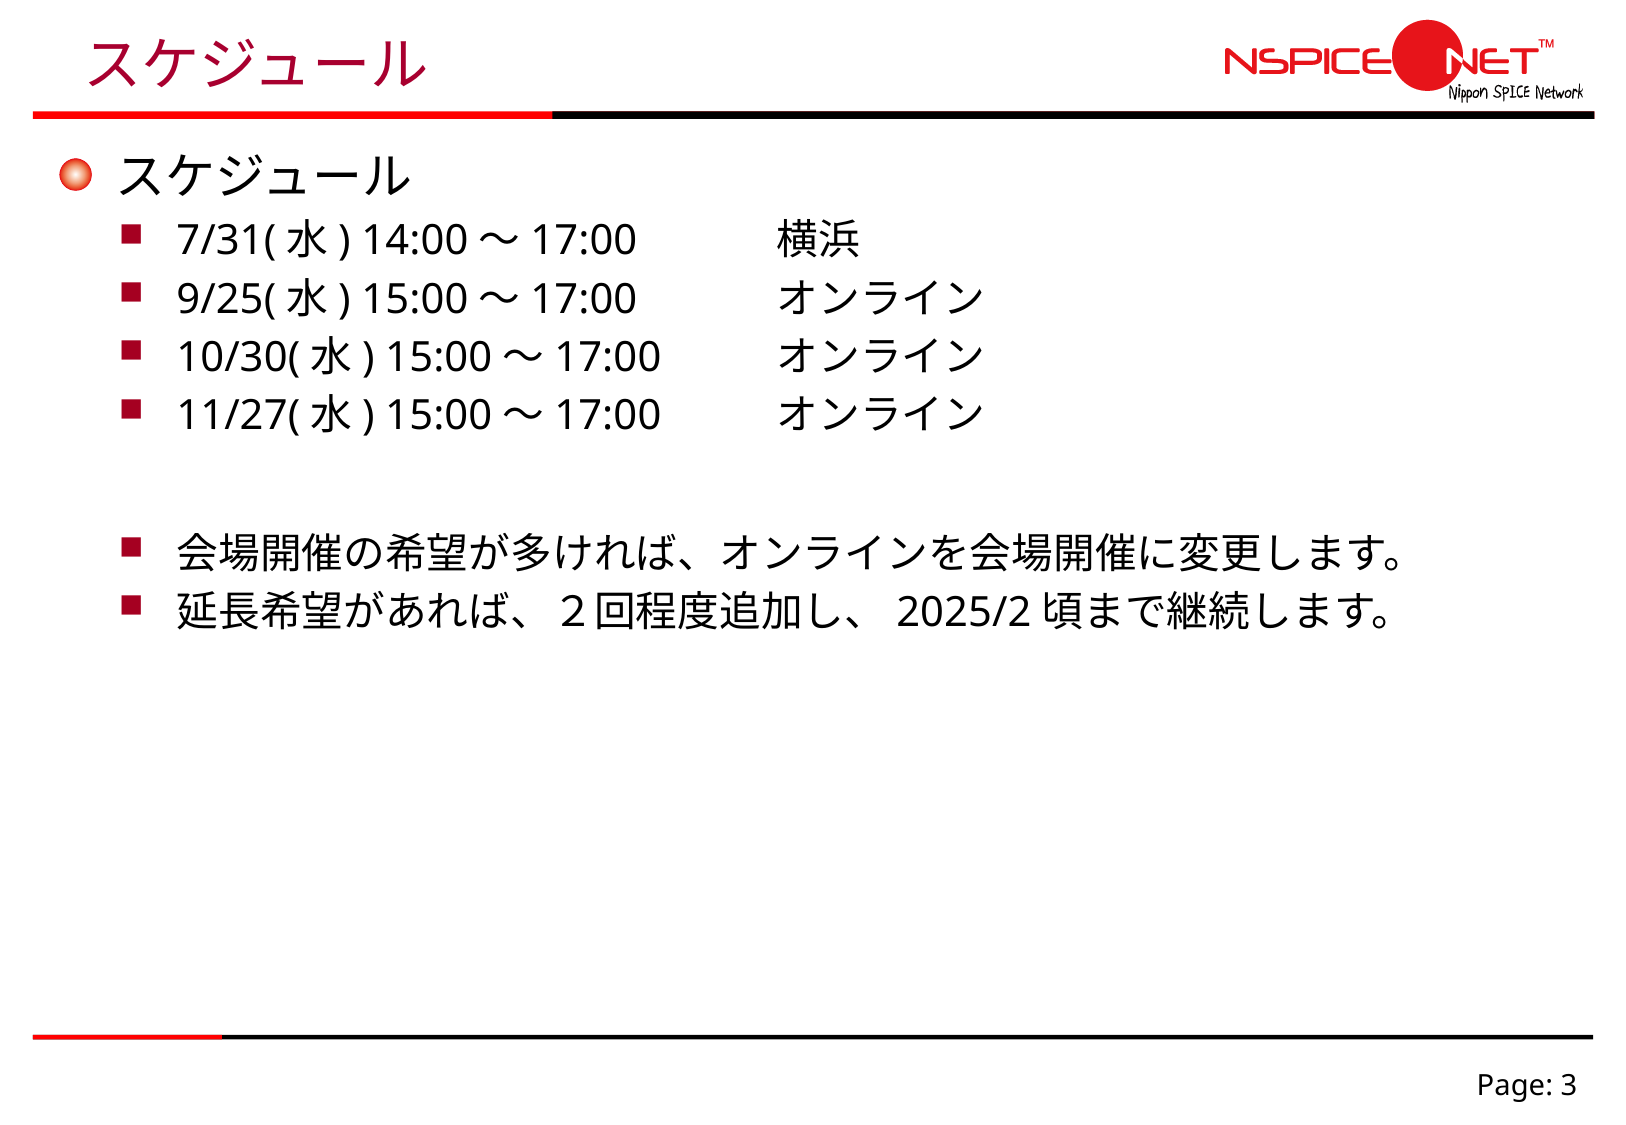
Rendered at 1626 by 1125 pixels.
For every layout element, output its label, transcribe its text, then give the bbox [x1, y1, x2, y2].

picture [59, 158, 92, 191]
title スケジュール [68, 7, 1557, 118]
list スケジュール 7/31(水) 14:00～17:00 横浜 9/25(水) 15:00～17:00 オンライン 10/30(水) 15:00～17:00 オンライン 11/27(水) 15:00～17:00 オンライン 会場開催の希望が多ければ、オンラインを会場開催に変更します。 延長希望があれば、２回程度追加し、2025/2頃まで継続します。 [44, 137, 1581, 1024]
picture [1557, 19, 1583, 103]
